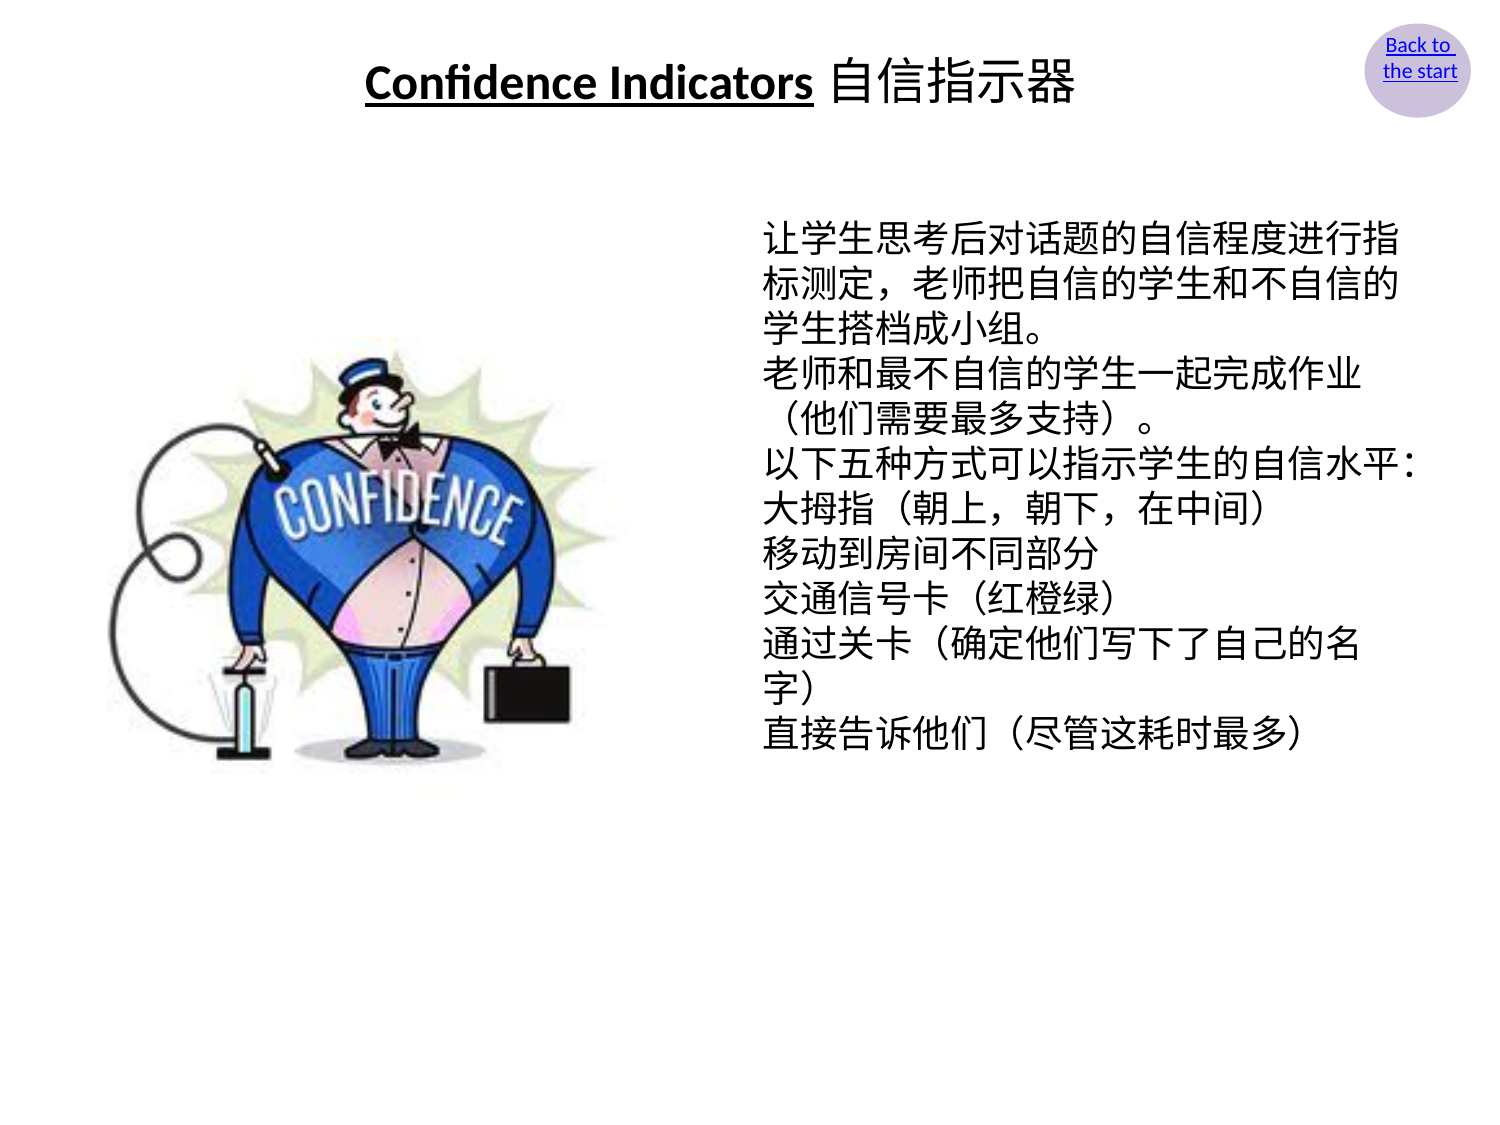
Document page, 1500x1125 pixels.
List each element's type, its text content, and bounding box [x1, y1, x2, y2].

text_box [1367, 91, 1468, 120]
text_box Confidence Indicators自信指示器 [218, 42, 1223, 178]
text_box 让学生思考后对话题的自信程度进行指标测定，老师把自信的学生和不自信的学生搭档成小组。 老师和最不自信的学生一起完成作业（他们需要最多支持）。 以下五种方式可以指示学生的自信水平： 大拇指（朝上，朝下，在中间） 移动到房间不同部分 交通信号卡（红橙绿） 通过关卡（确定他们写下了自己的名字） 直接告诉他们（尽管这耗时最多） [747, 208, 1433, 763]
text_box Back to the start [1359, 23, 1483, 91]
picture [88, 255, 636, 811]
